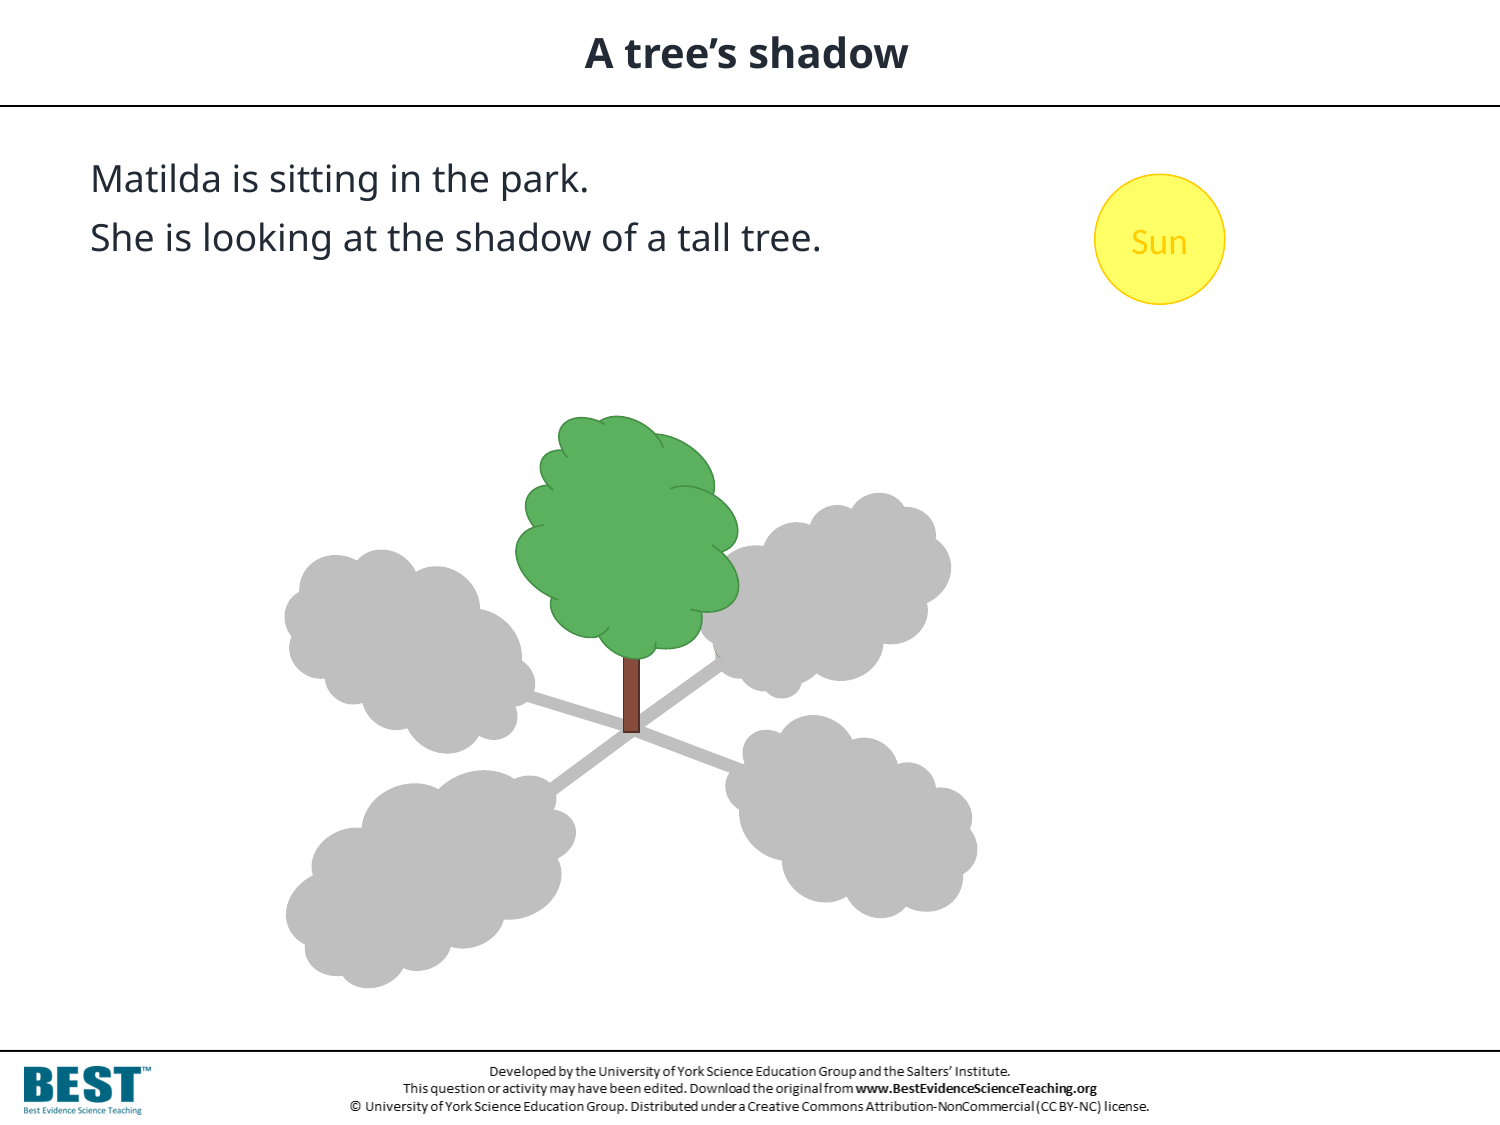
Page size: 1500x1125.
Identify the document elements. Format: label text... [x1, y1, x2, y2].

text_box A tree’s shadow [23, 4, 1471, 99]
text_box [253, 174, 1225, 946]
picture [0, 105, 1500, 1125]
